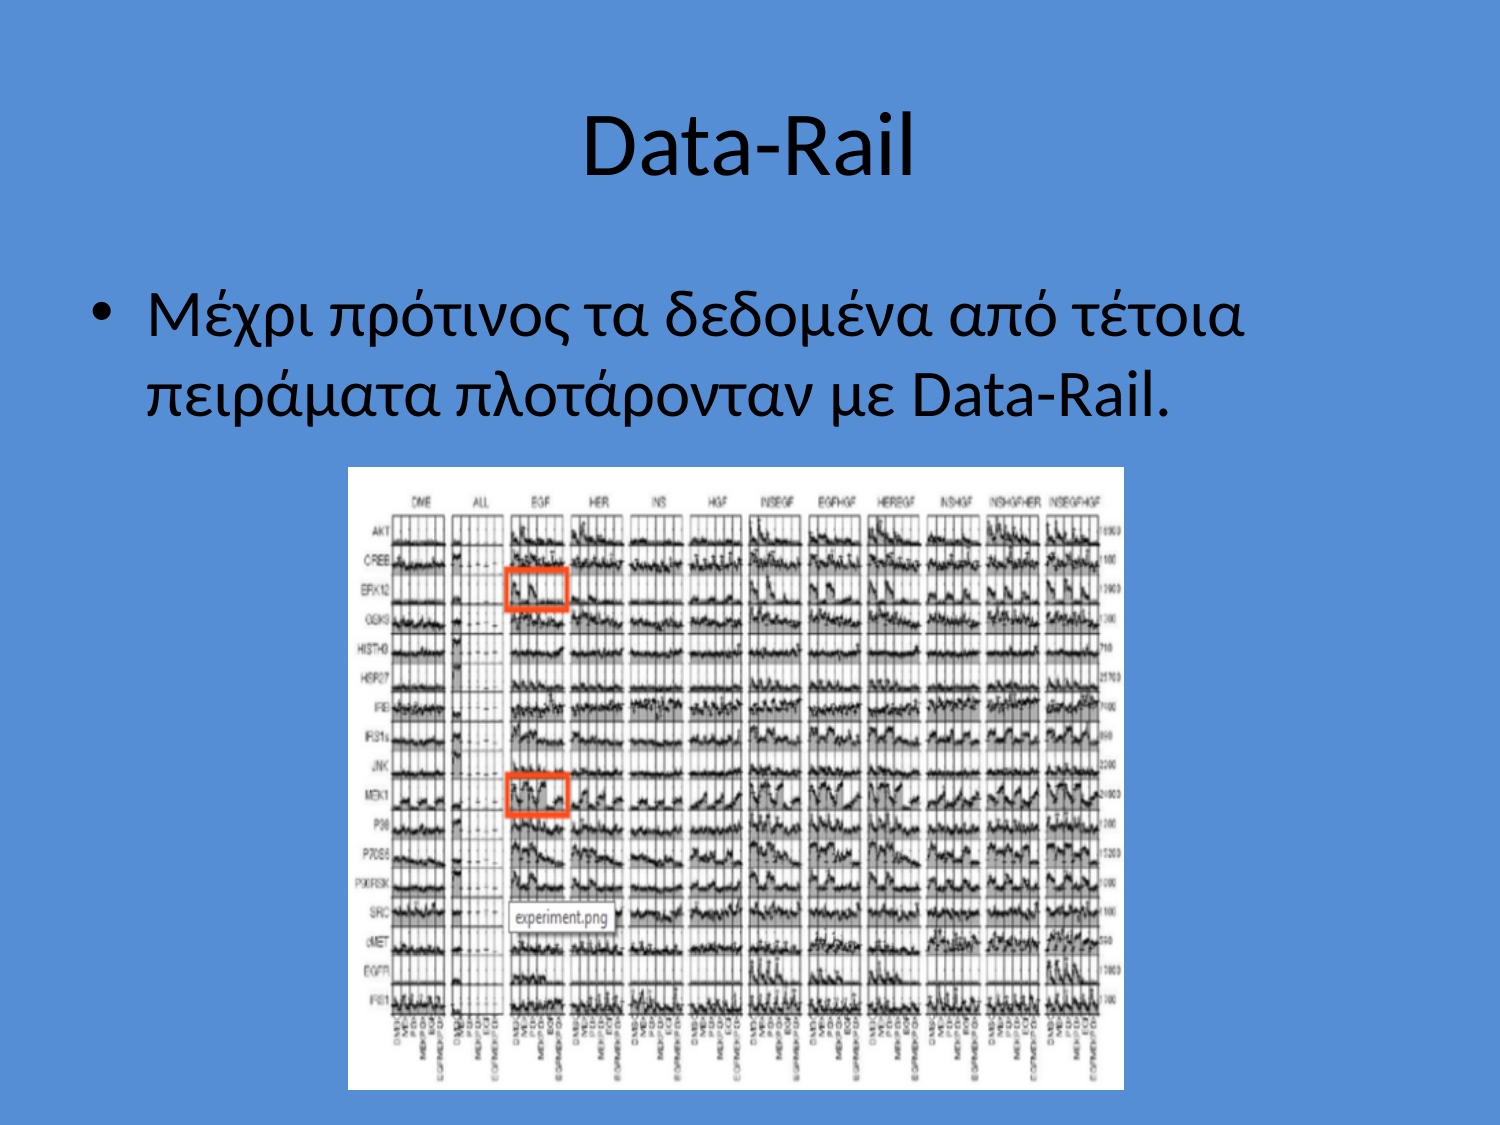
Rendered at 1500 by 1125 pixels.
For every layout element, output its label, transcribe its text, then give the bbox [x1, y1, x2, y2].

title Data-Rail [75, 45, 1425, 233]
picture [348, 467, 1124, 1090]
list Μέχρι πρότινος τα δεδομένα από τέτοια πειράματα πλοτάρονταν με Data-Rail. [75, 262, 1425, 1005]
